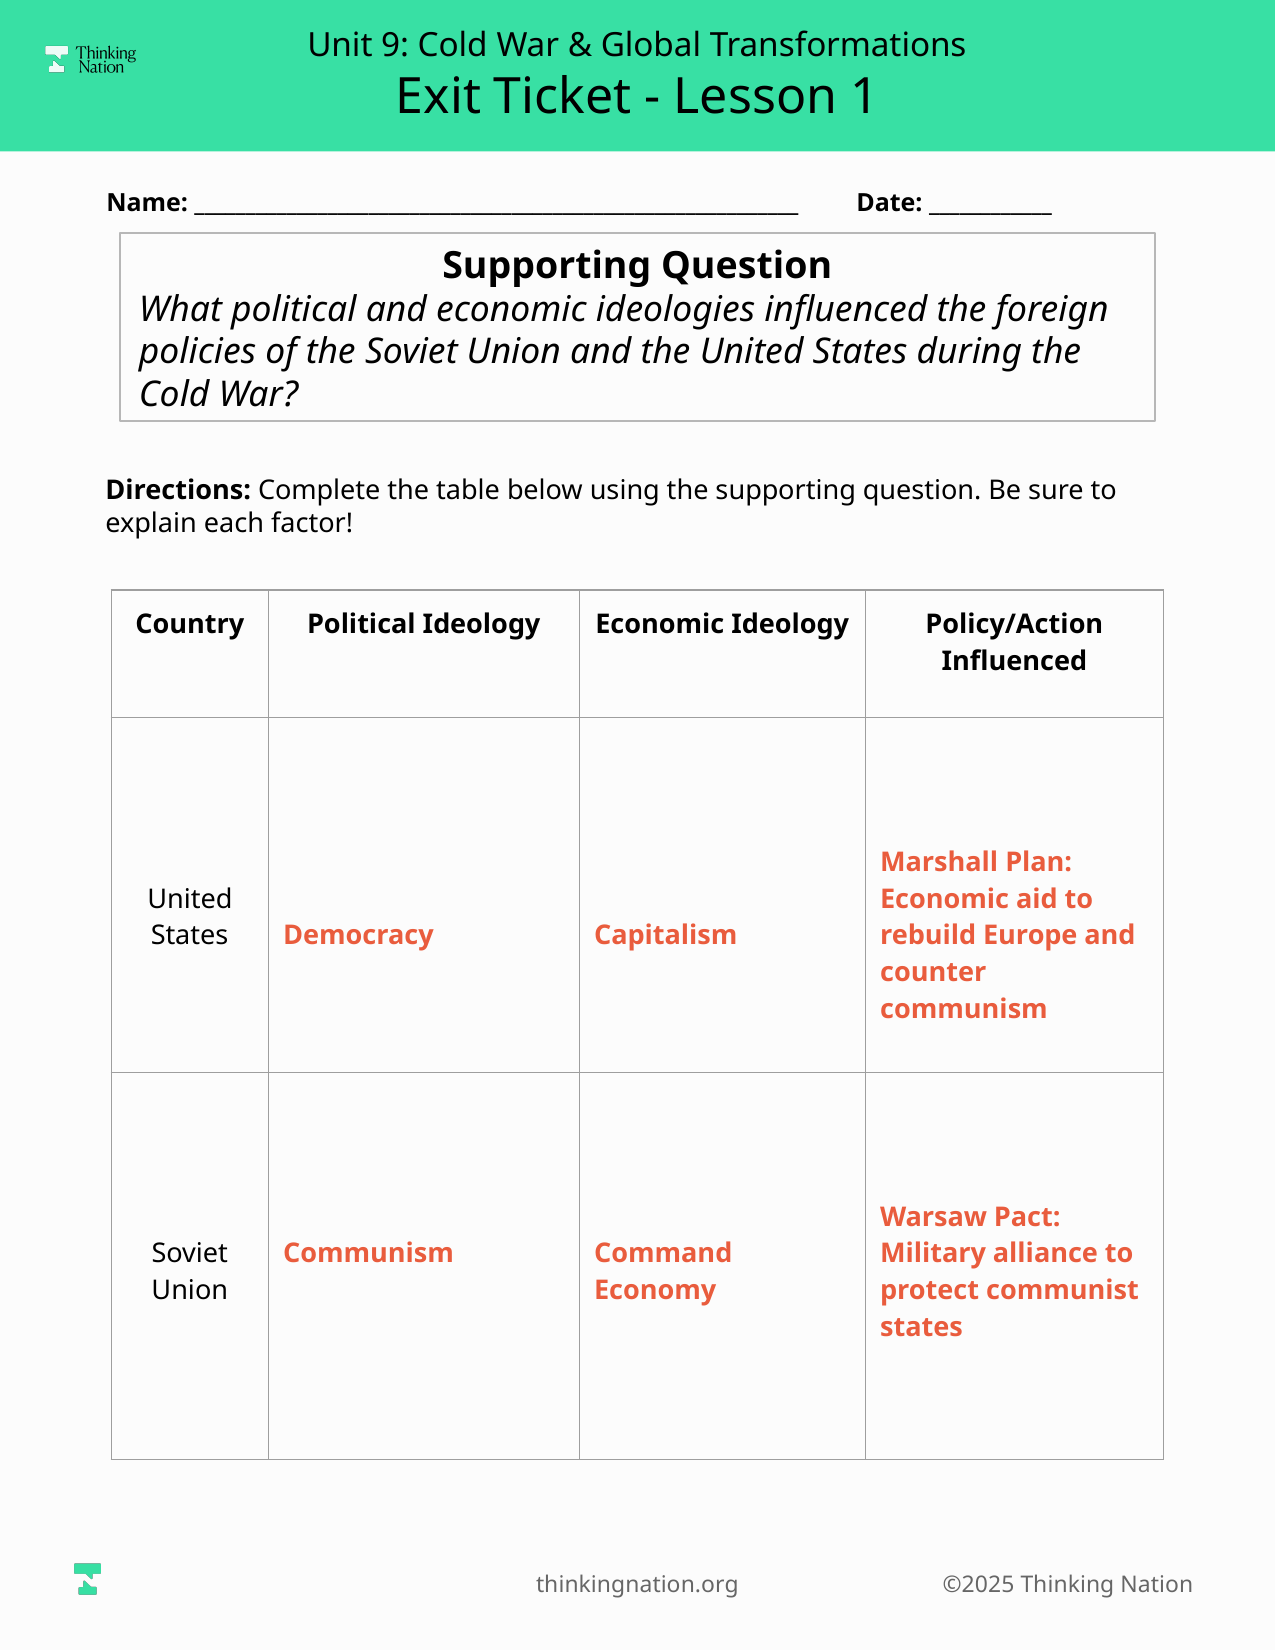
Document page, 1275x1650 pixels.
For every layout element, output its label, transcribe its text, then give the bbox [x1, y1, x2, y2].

table_header Political Ideology [269, 591, 579, 717]
picture [65, 1557, 109, 1601]
text_box Unit 9: Cold War & Global Transformations Exit Ticket - Lesson 1 [0, 0, 1275, 152]
text_box thinkingnation.org [486, 1553, 789, 1605]
text_box Directions: Complete the table below using the supporting question. Be sure to explain each factor! [90, 457, 1215, 553]
text_box Name: ___________________________________________________________ Date: ____________ [91, 170, 1214, 214]
table_cell Marshall Plan: Economic aid to rebuild Europe and counter communism [866, 718, 1163, 1072]
table_cell Command Economy [580, 1073, 865, 1459]
table_cell Communism [269, 1073, 579, 1459]
text_box ©2025 Thinking Nation [907, 1553, 1210, 1605]
table_cell Warsaw Pact: Military alliance to protect communist states [866, 1073, 1163, 1459]
table_cell Democracy [269, 718, 579, 1072]
table_header Policy/Action Influenced [866, 591, 1163, 717]
text_box Supporting Question What political and economic ideologies influenced the foreign policies of the Soviet Union and the United States during the Cold War? [119, 232, 1156, 422]
picture [35, 37, 140, 82]
table_cell United States [112, 718, 268, 1072]
table_cell Soviet Union [112, 1073, 268, 1459]
table_header Economic Ideology [580, 591, 865, 717]
table_cell Capitalism [580, 718, 865, 1072]
table_header Country [112, 591, 268, 717]
